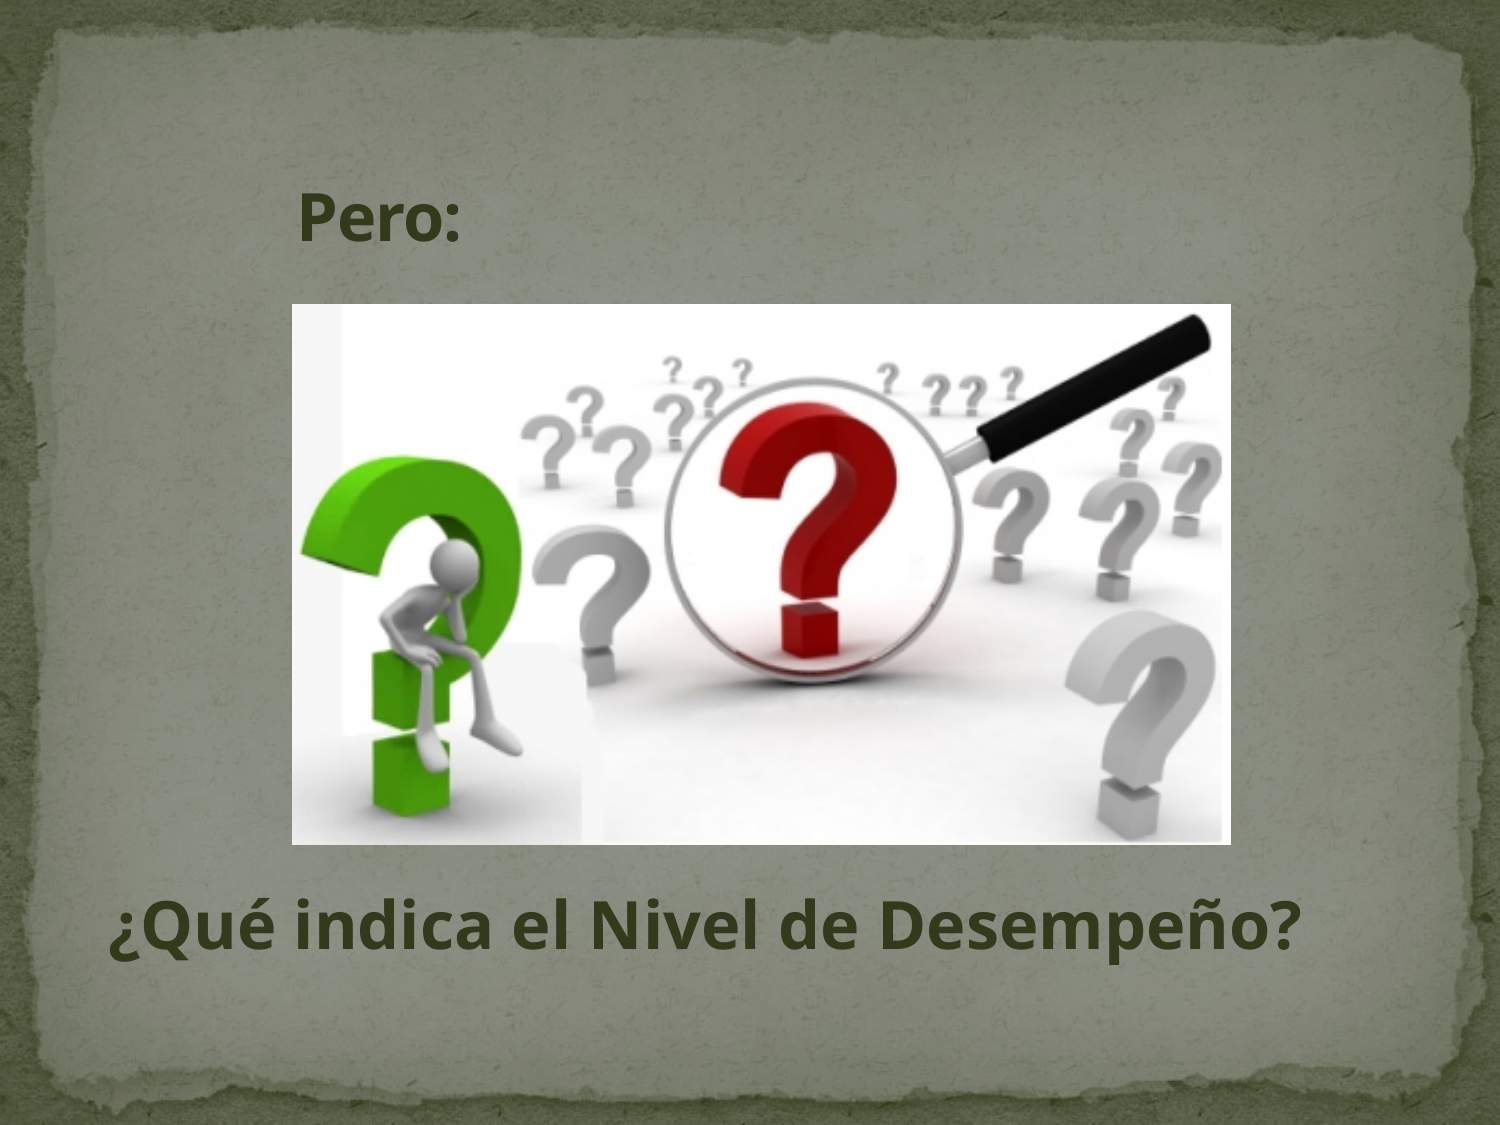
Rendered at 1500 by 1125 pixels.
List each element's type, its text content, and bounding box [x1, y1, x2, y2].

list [295, 307, 1229, 843]
title Pero: [281, 164, 607, 262]
list ¿Qué indica el Nivel de Desempeño? [93, 855, 1407, 985]
